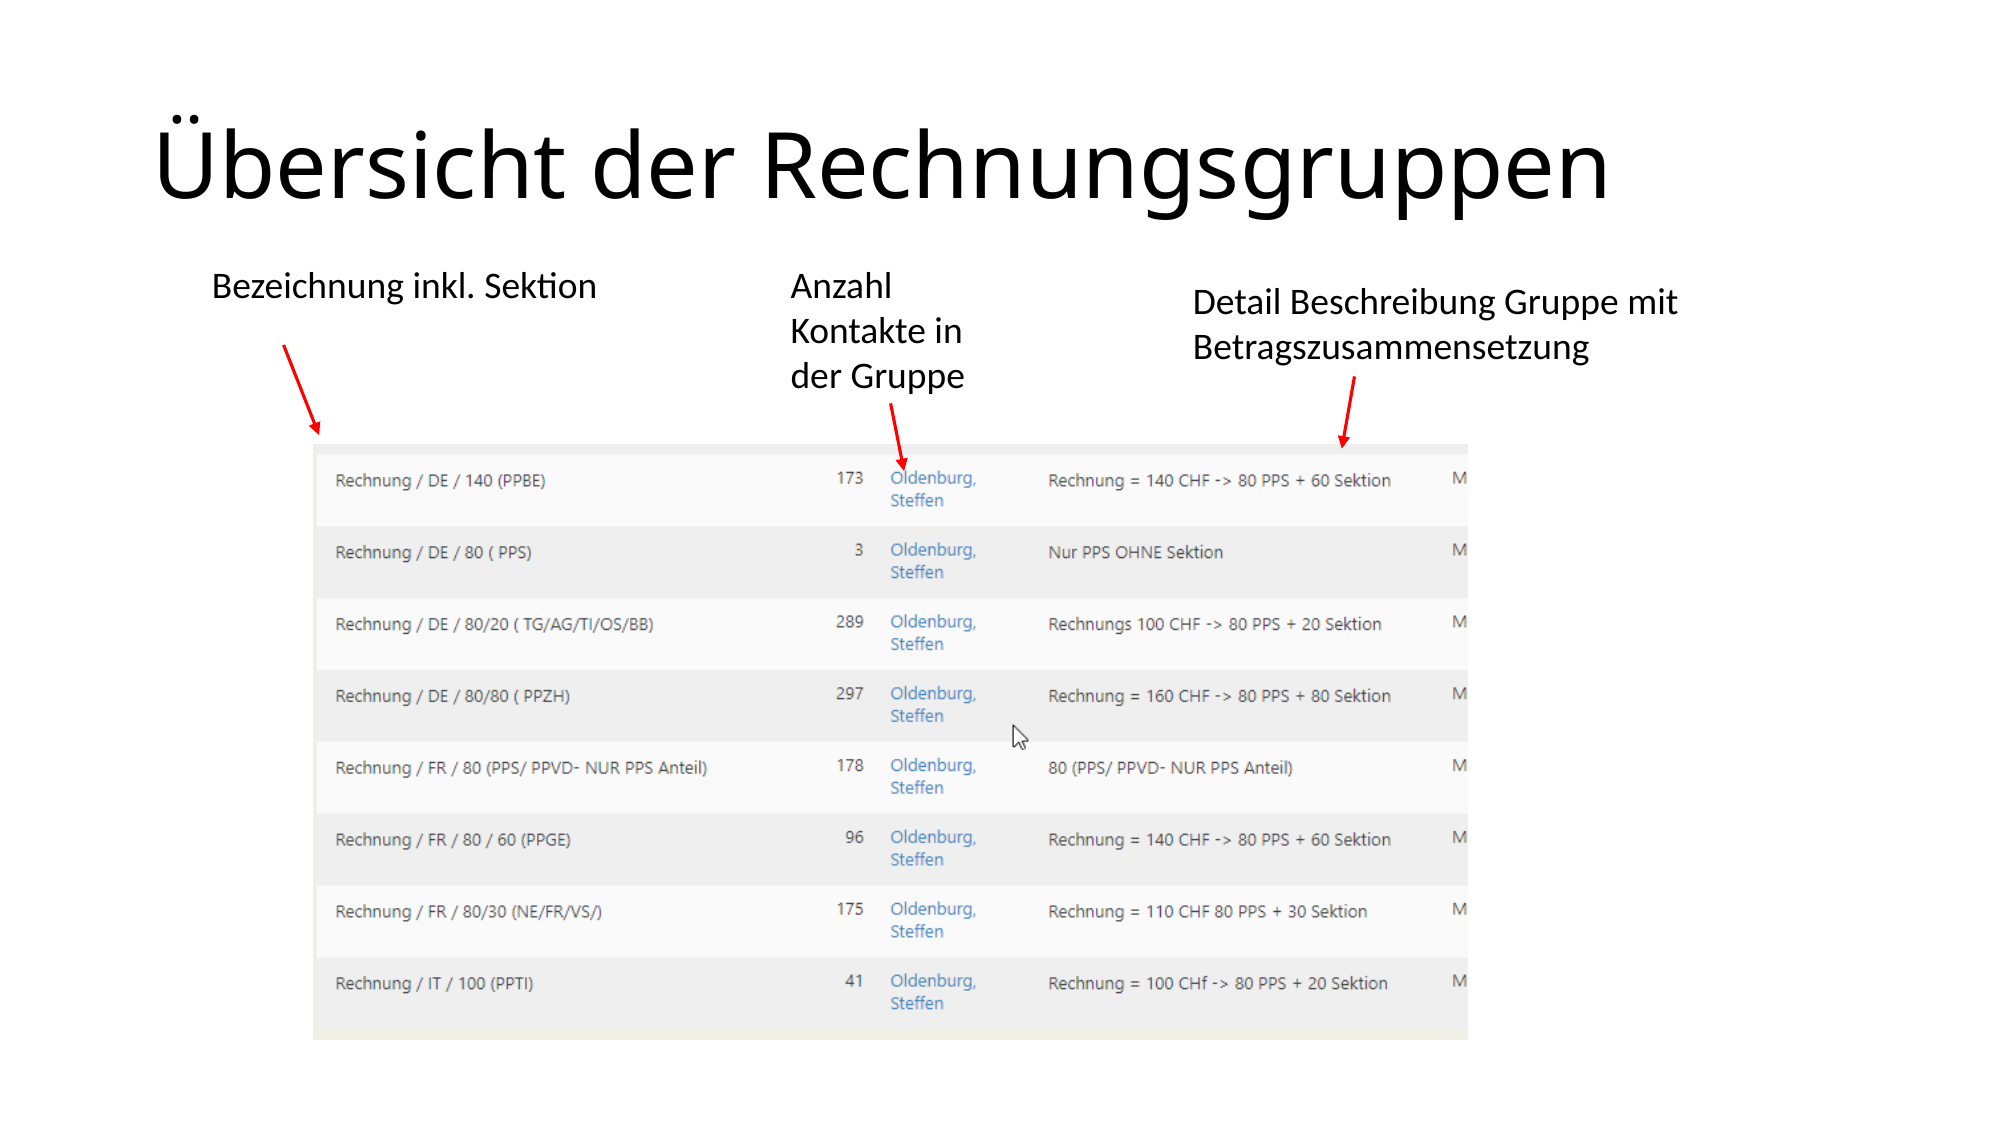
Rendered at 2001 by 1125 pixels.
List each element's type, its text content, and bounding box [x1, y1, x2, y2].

text_box Bezeichnung inkl. Sektion [197, 253, 630, 314]
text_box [1341, 376, 1355, 449]
picture [313, 444, 1468, 1040]
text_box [283, 344, 319, 435]
text_box Detail Beschreibung Gruppe mit Betragszusammensetzung [1178, 269, 1772, 375]
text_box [890, 405, 905, 472]
title Übersicht der Rechnungsgruppen [137, 59, 1863, 278]
text_box Anzahl Kontakte in der Gruppe [775, 253, 1006, 404]
